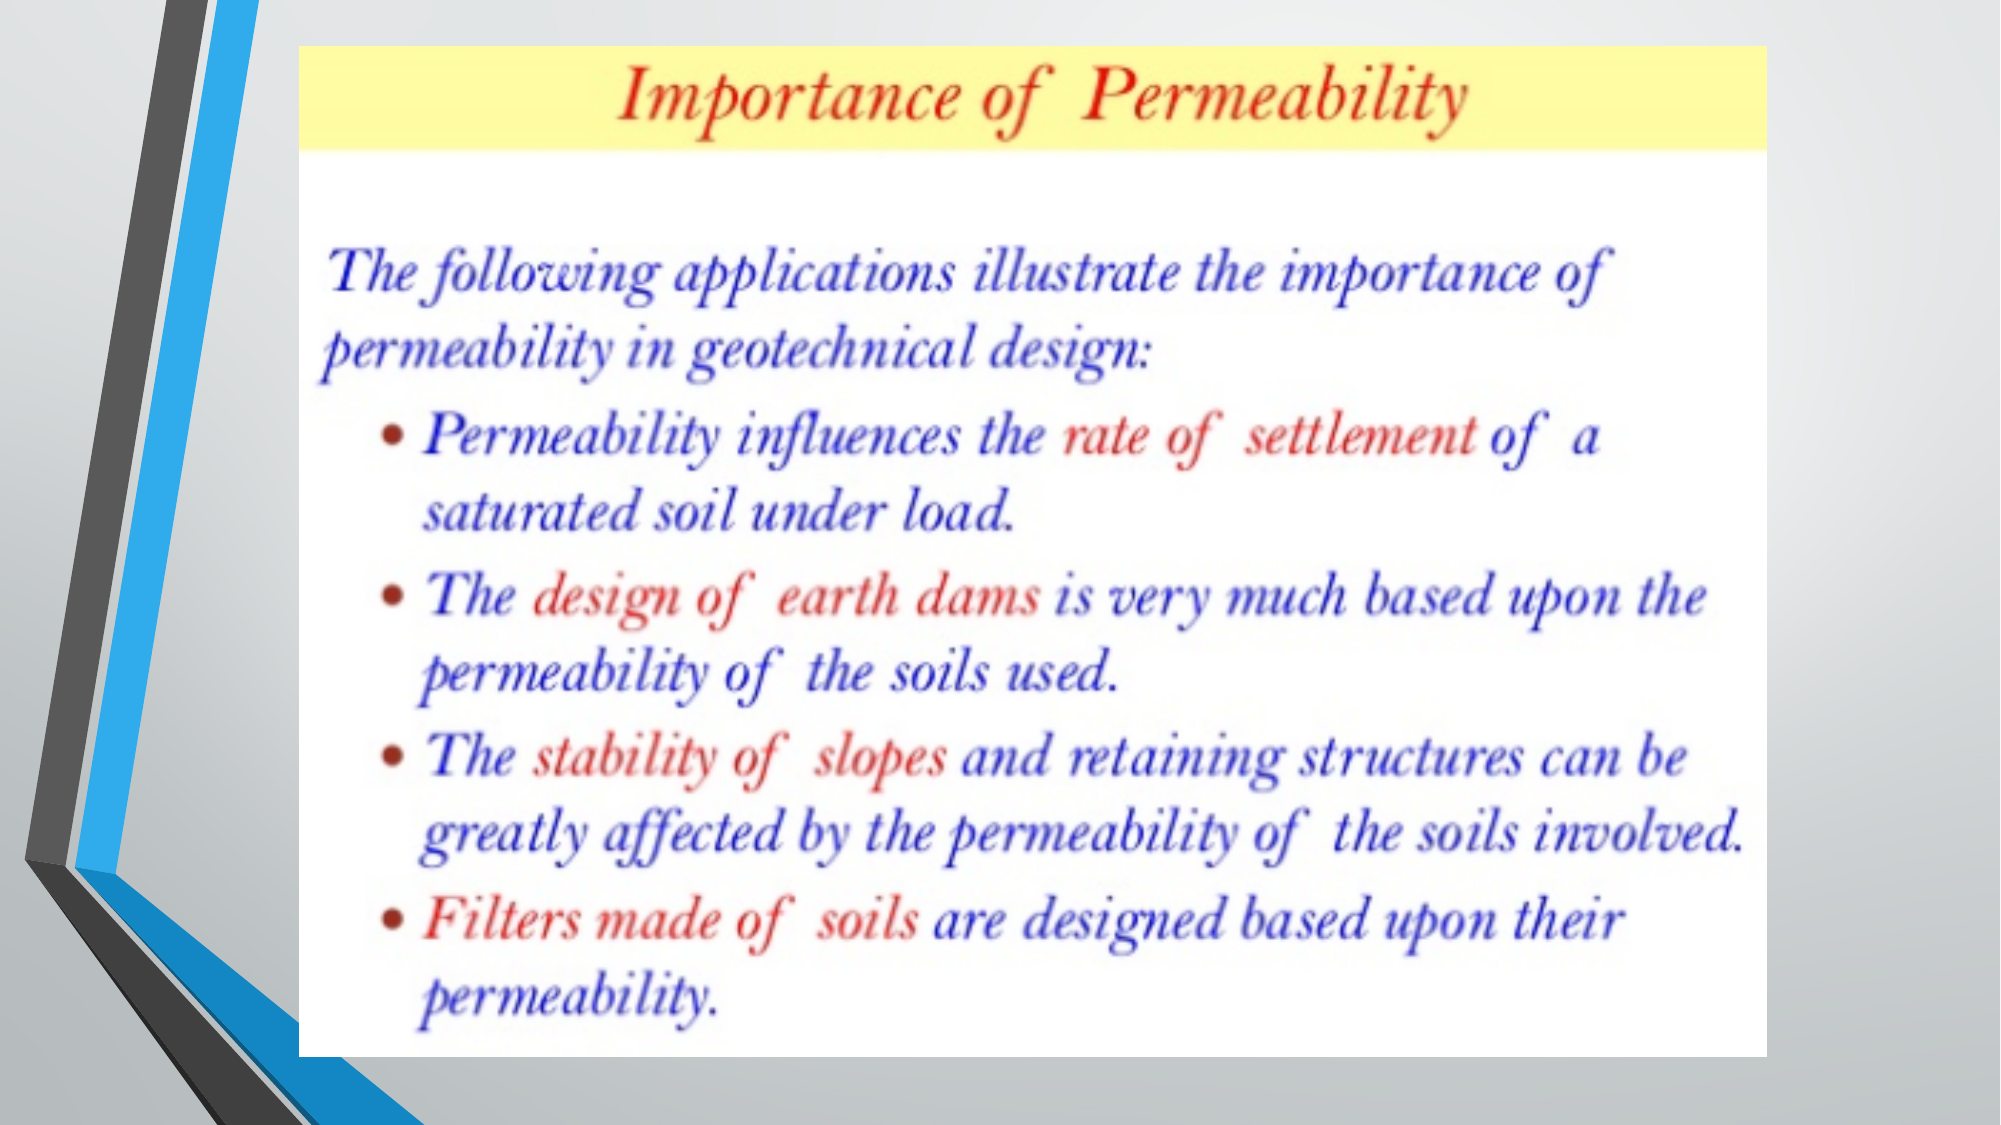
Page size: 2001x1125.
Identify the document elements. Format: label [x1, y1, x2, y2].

picture [299, 46, 1767, 1057]
